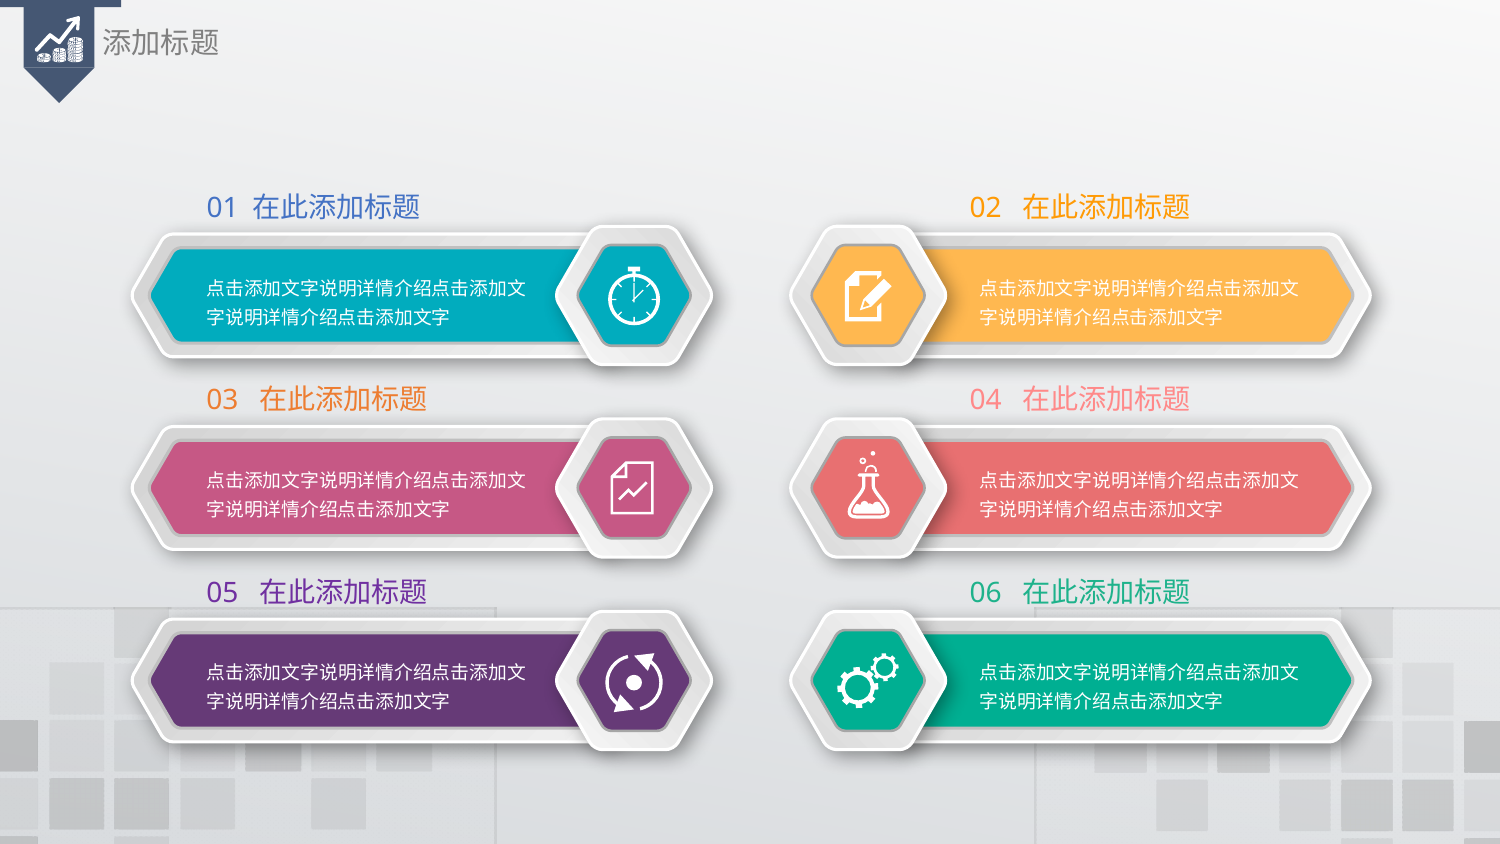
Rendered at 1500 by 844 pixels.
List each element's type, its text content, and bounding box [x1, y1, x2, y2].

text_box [132, 619, 556, 742]
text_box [556, 418, 713, 558]
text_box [947, 234, 1371, 357]
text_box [23, 0, 95, 104]
text_box 06 在此添加标题 [954, 567, 1213, 616]
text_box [947, 426, 1371, 550]
text_box 添加标题 [95, 20, 263, 64]
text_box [790, 226, 947, 365]
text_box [132, 426, 556, 550]
text_box 01 在此添加标题 [191, 182, 467, 231]
text_box 03 在此添加标题 [191, 373, 450, 423]
picture [0, 607, 497, 844]
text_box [790, 418, 947, 558]
text_box 05 在此添加标题 [191, 567, 450, 616]
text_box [556, 611, 713, 750]
text_box 04 在此添加标题 [954, 373, 1213, 423]
text_box [95, 0, 122, 8]
picture [1034, 607, 1500, 844]
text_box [947, 619, 1371, 742]
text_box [132, 234, 556, 357]
text_box 02 在此添加标题 [954, 182, 1213, 231]
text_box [556, 226, 713, 365]
text_box [0, 0, 23, 8]
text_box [790, 611, 947, 750]
